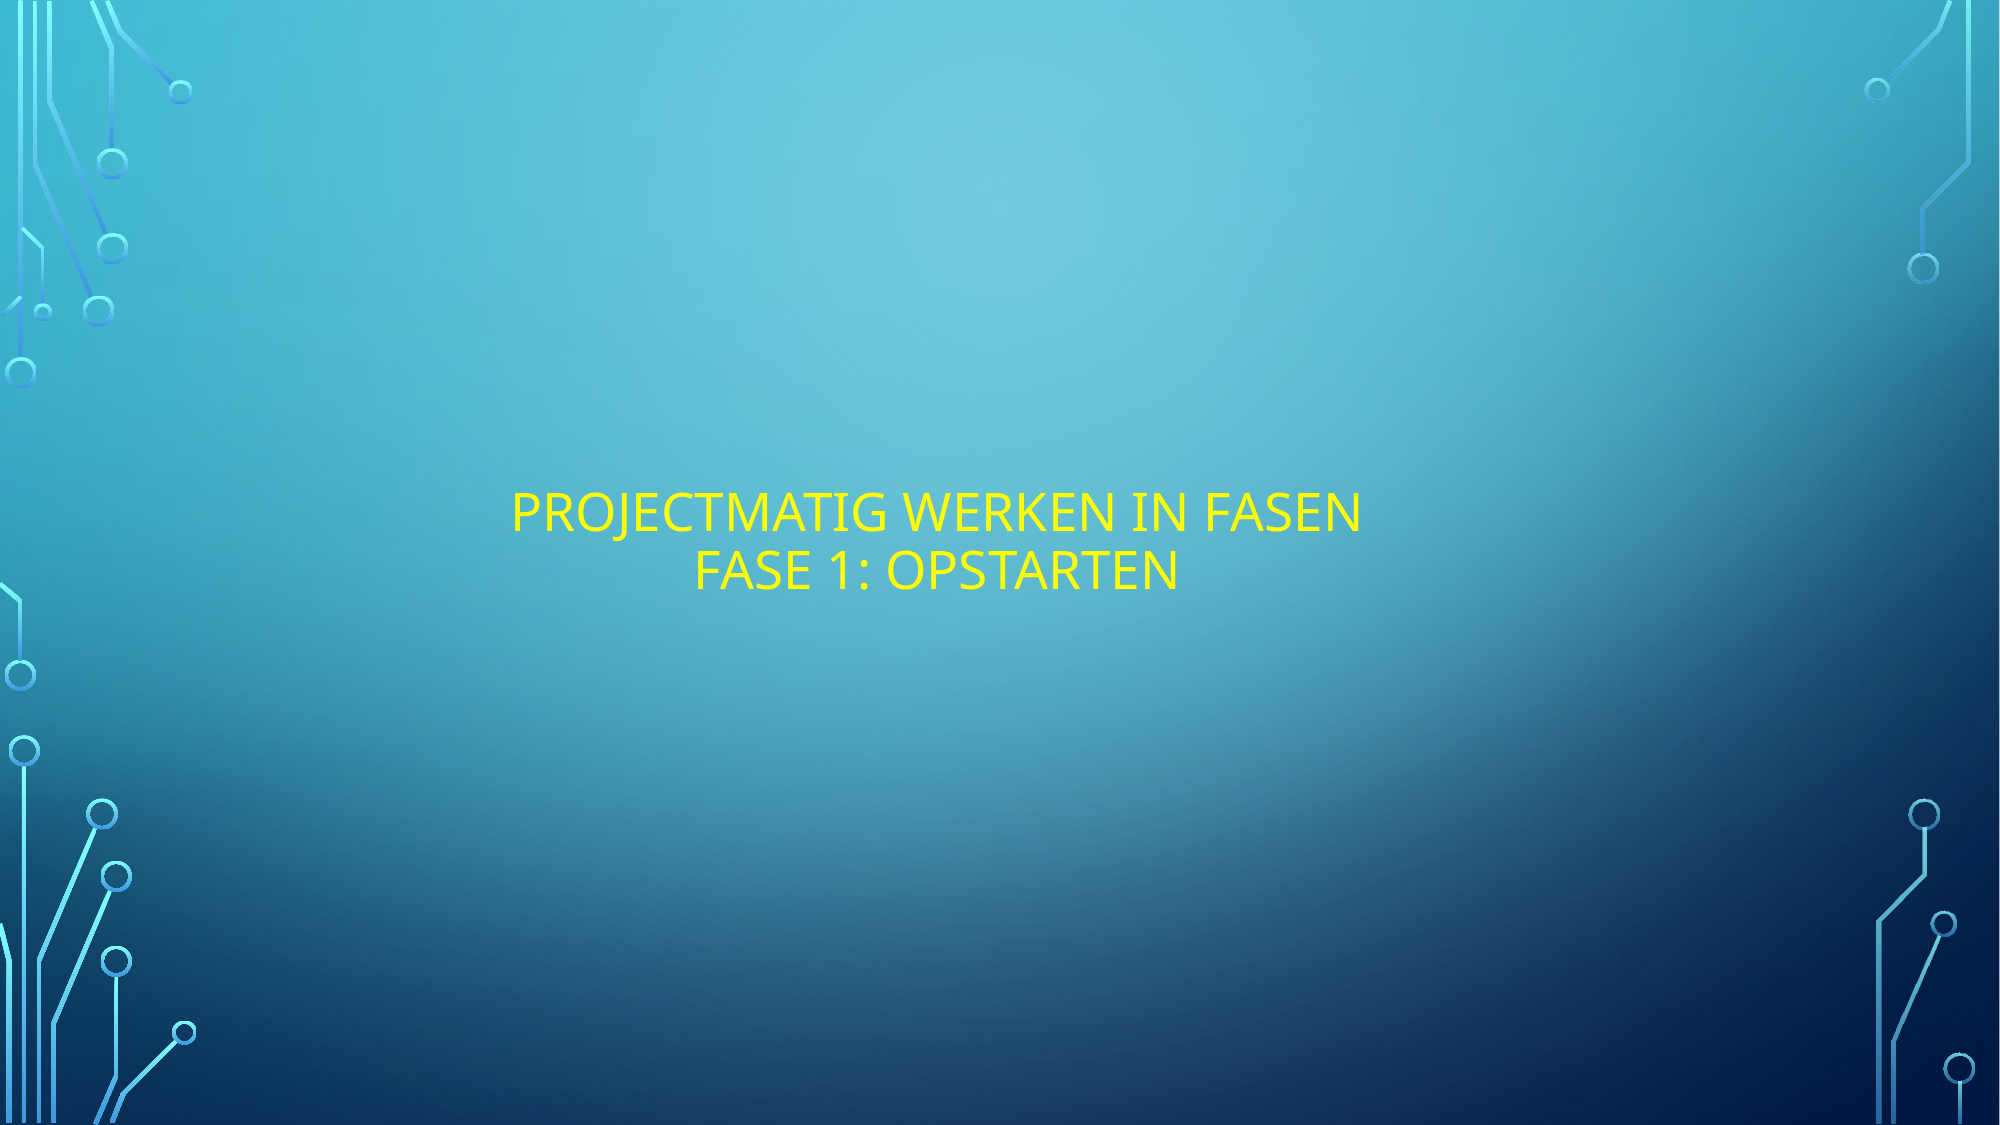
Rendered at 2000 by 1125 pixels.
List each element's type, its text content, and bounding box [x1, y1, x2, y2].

title Projectmatig werken in fasen Fase 1: opstarten [324, 420, 1550, 609]
